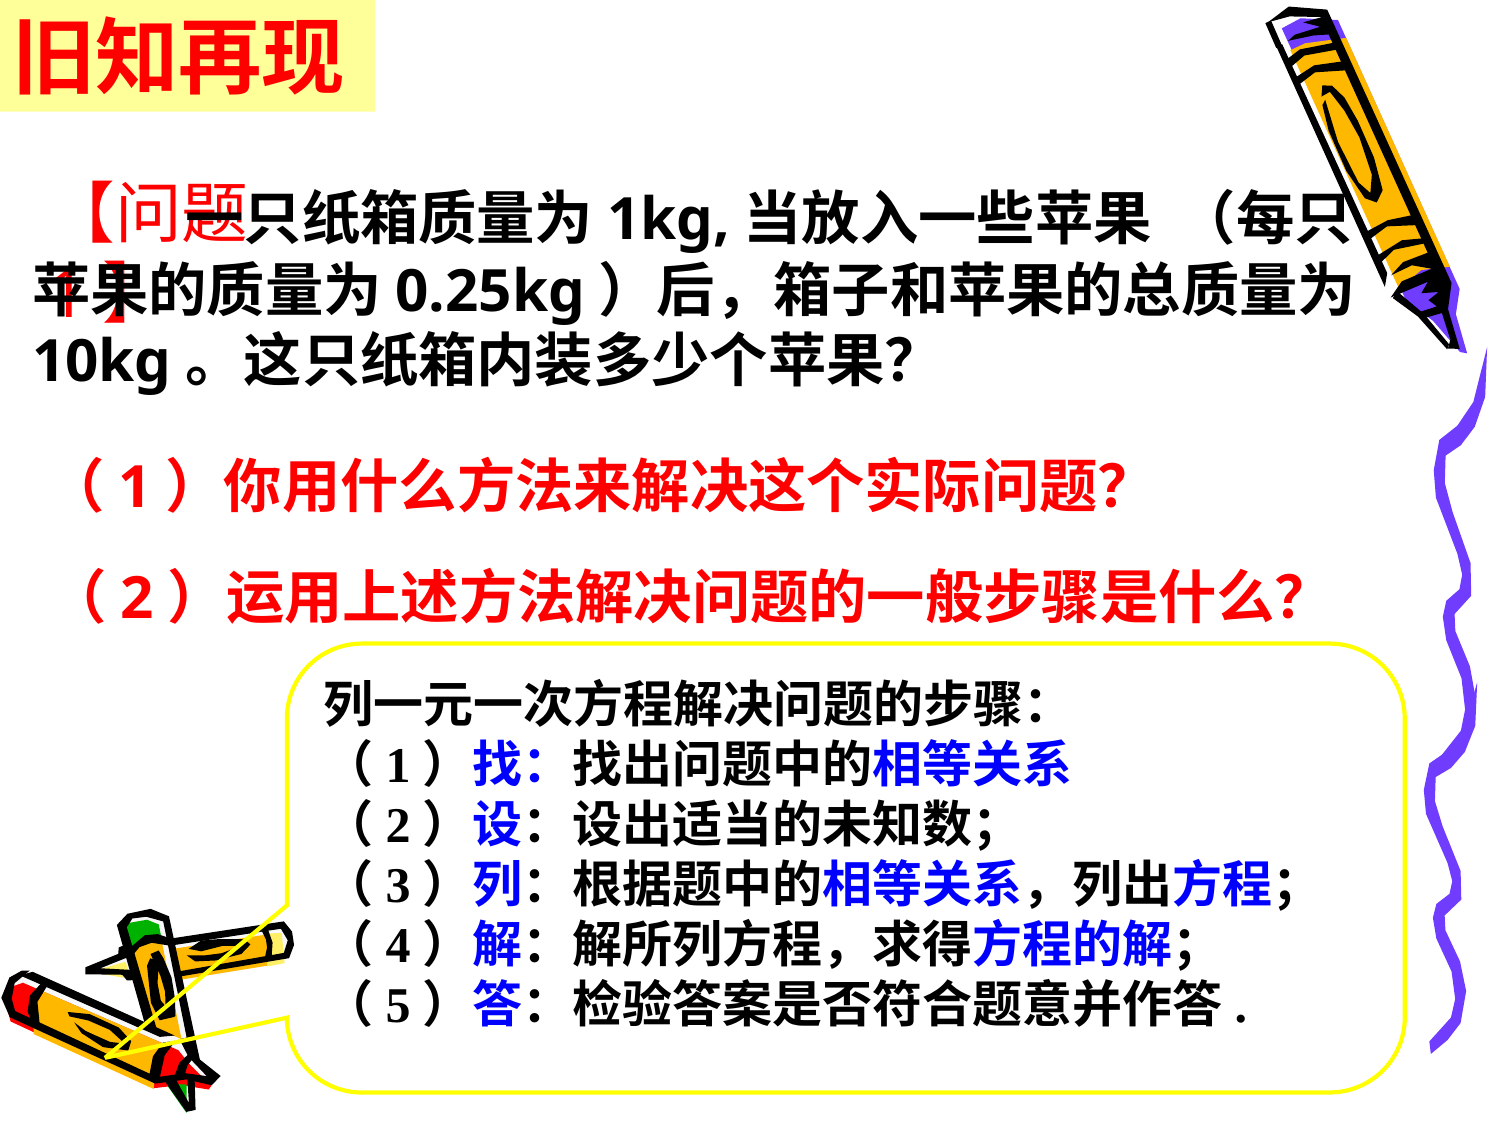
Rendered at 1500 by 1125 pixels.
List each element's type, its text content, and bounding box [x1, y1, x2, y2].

text_box 旧知再现 [0, 0, 376, 112]
text_box （1）你用什么方法来解决这个实际问题？ [4, 441, 1428, 527]
text_box 一只纸箱质量为1kg,当放入一些苹果 （每只苹果的质量为0.25kg）后，箱子和苹果的总质量为10kg。这只纸箱内装多少个苹果？ [17, 165, 1398, 401]
text_box （2）运用上述方法解决问题的一般步骤是什么？ [33, 552, 1447, 638]
text_box 列一元一次方程解决问题的步骤： （1）找：找出问题中的相等关系 （2）设：设出适当的未知数； （3）列：根据题中的相等关系，列出方程； （4）解：解所列方程，求得方程的解； （5）答：检验答案是否符合题意并作答. [105, 643, 1405, 1093]
